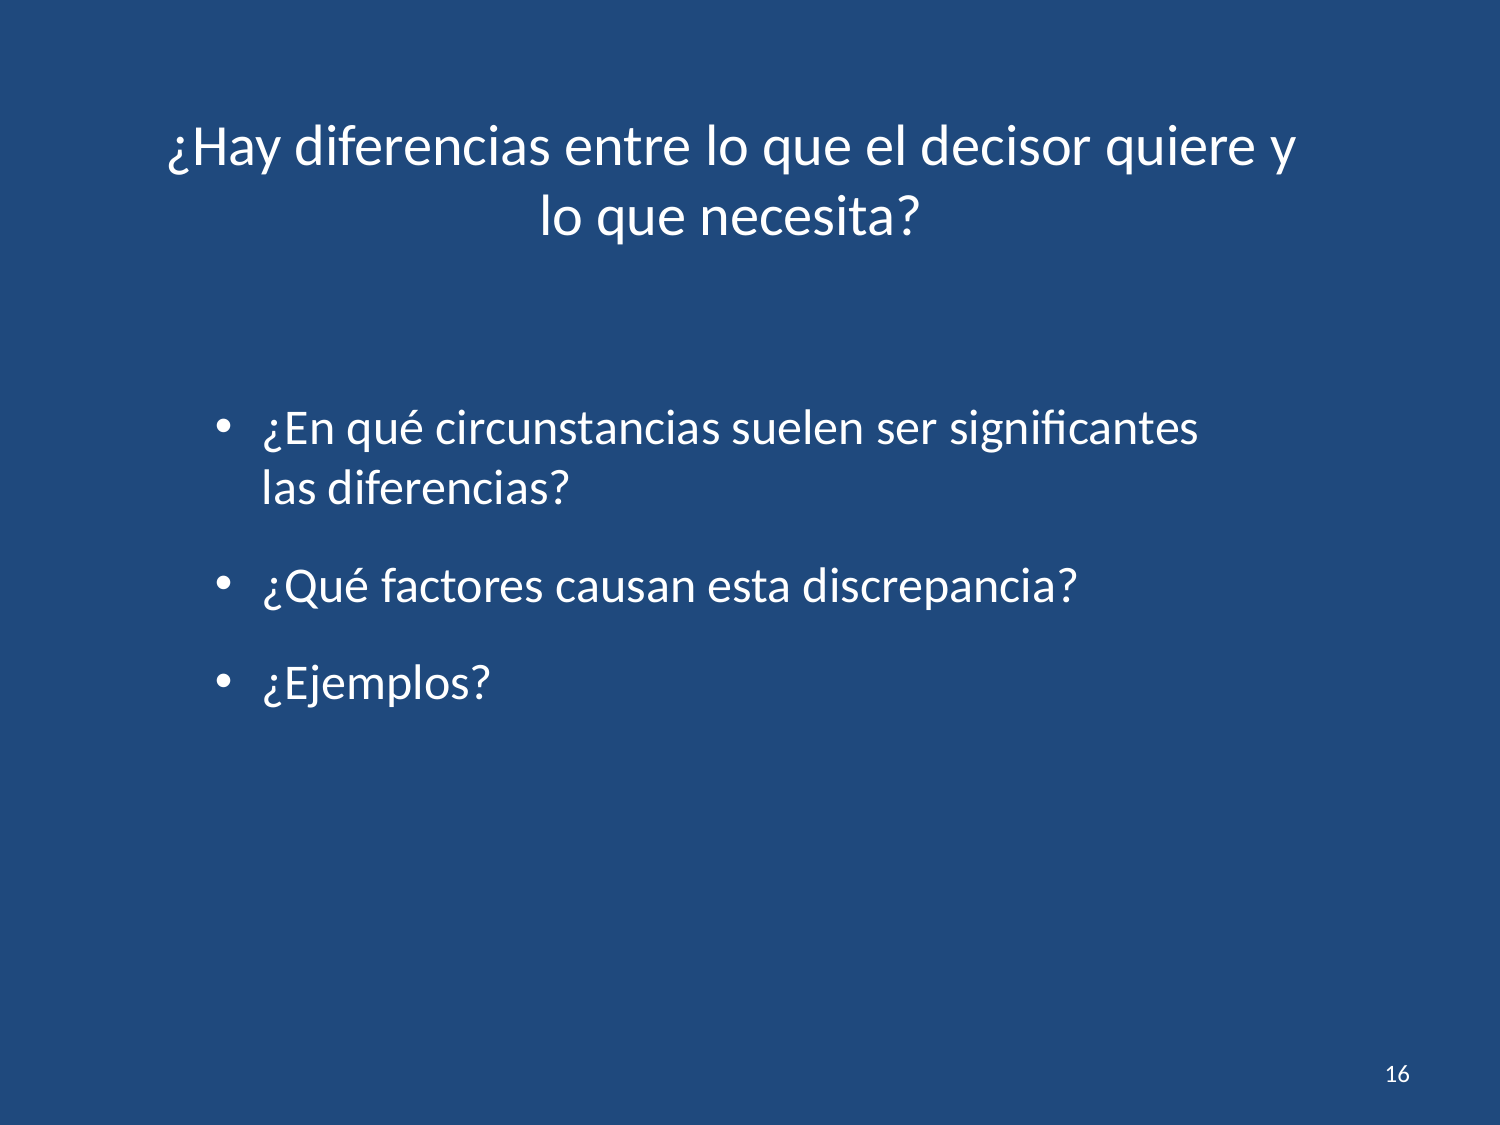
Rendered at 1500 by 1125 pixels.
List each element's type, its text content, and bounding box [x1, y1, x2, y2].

text_box ¿En qué circunstancias suelen ser significantes las diferencias? ¿Qué factores causan esta discrepancia? ¿Ejemplos? [199, 387, 1224, 718]
slide_number 16 [1074, 1042, 1425, 1103]
text_box ¿Hay diferencias entre lo que el decisor quiere y lo que necesita? [137, 99, 1325, 325]
